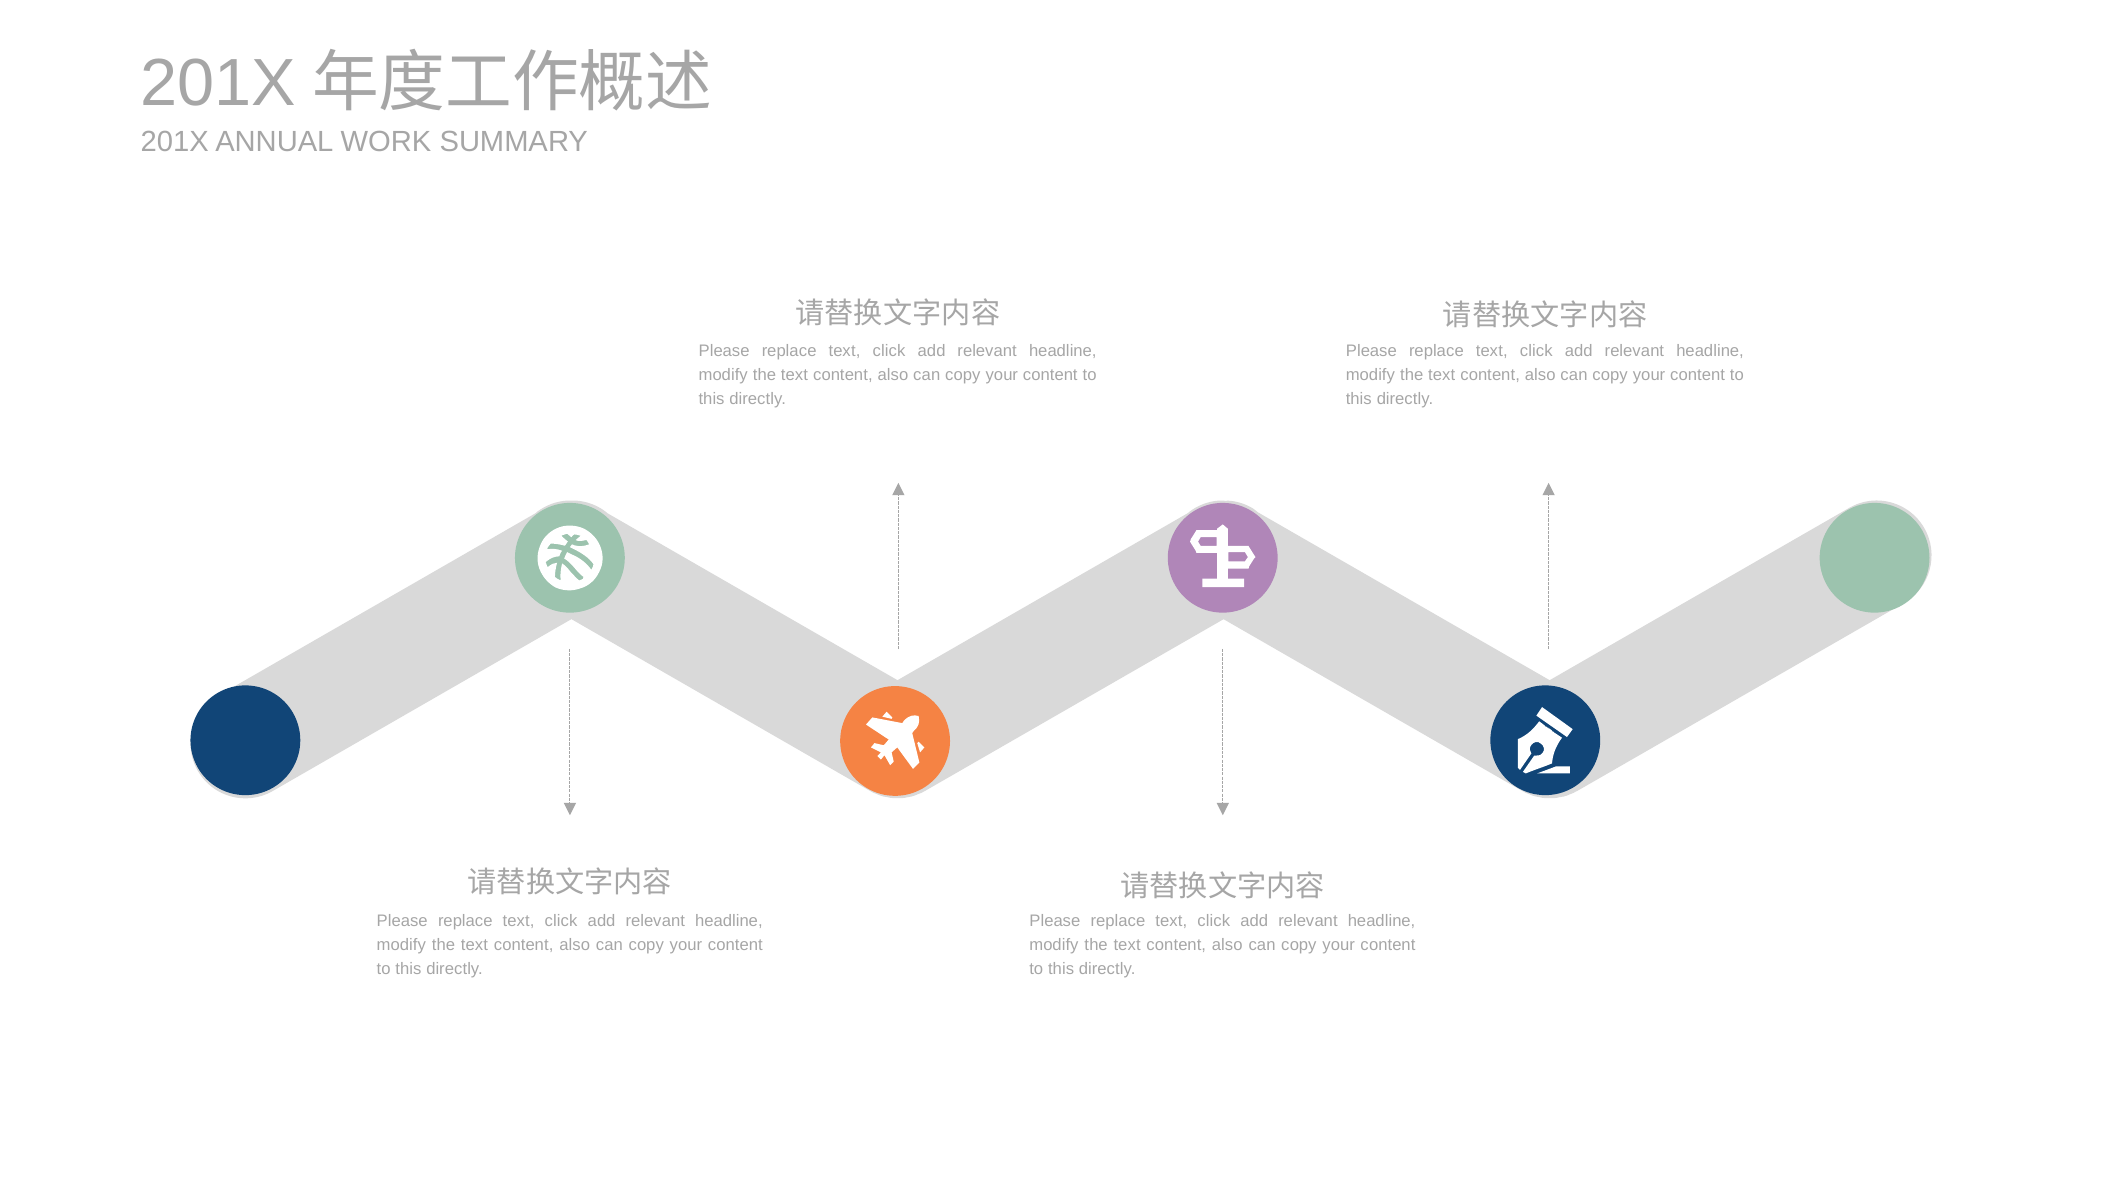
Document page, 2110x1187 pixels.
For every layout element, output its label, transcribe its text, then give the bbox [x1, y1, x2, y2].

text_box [190, 268, 1930, 1030]
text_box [361, 849, 779, 985]
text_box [1014, 853, 1431, 985]
text_box 201X年度工作概述 [140, 38, 789, 119]
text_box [683, 280, 1113, 415]
text_box 201X ANNUAL WORK SUMMARY [140, 122, 602, 158]
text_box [1331, 282, 1760, 415]
